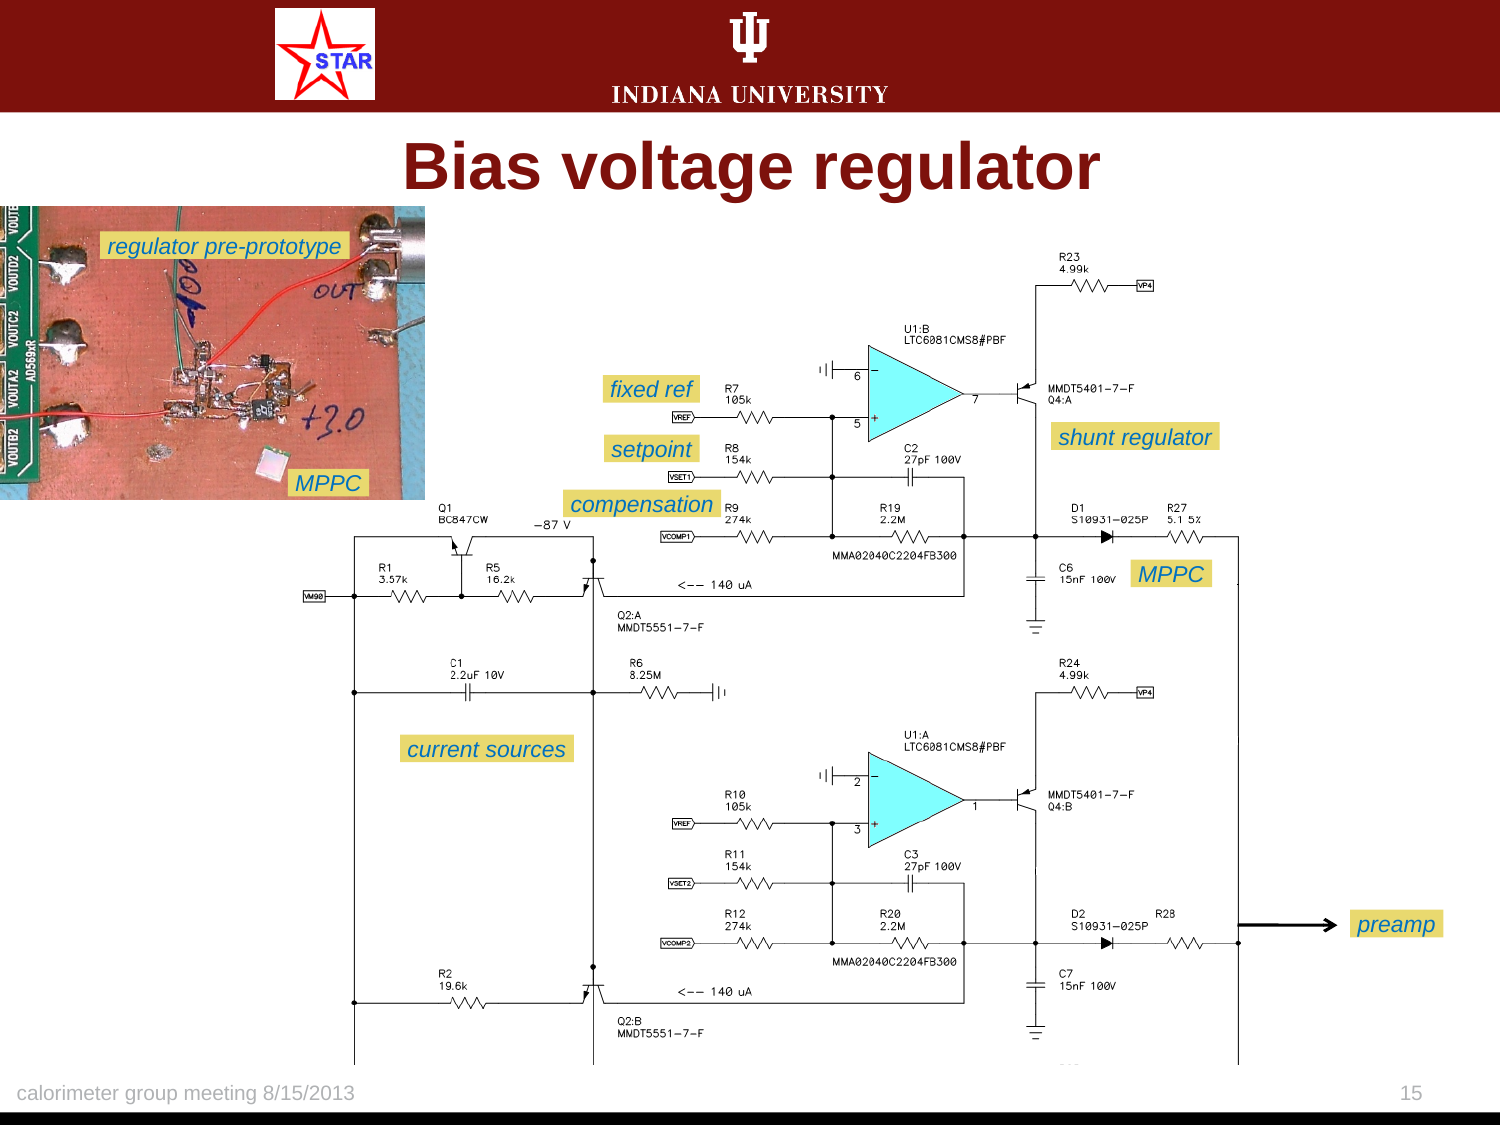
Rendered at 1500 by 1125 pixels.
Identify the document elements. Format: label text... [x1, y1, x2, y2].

title Bias voltage regulator [87, 112, 1417, 213]
picture [275, 8, 375, 100]
picture [612, 12, 888, 103]
text_box preamp [1354, 909, 1444, 938]
picture [0, 205, 1351, 1066]
